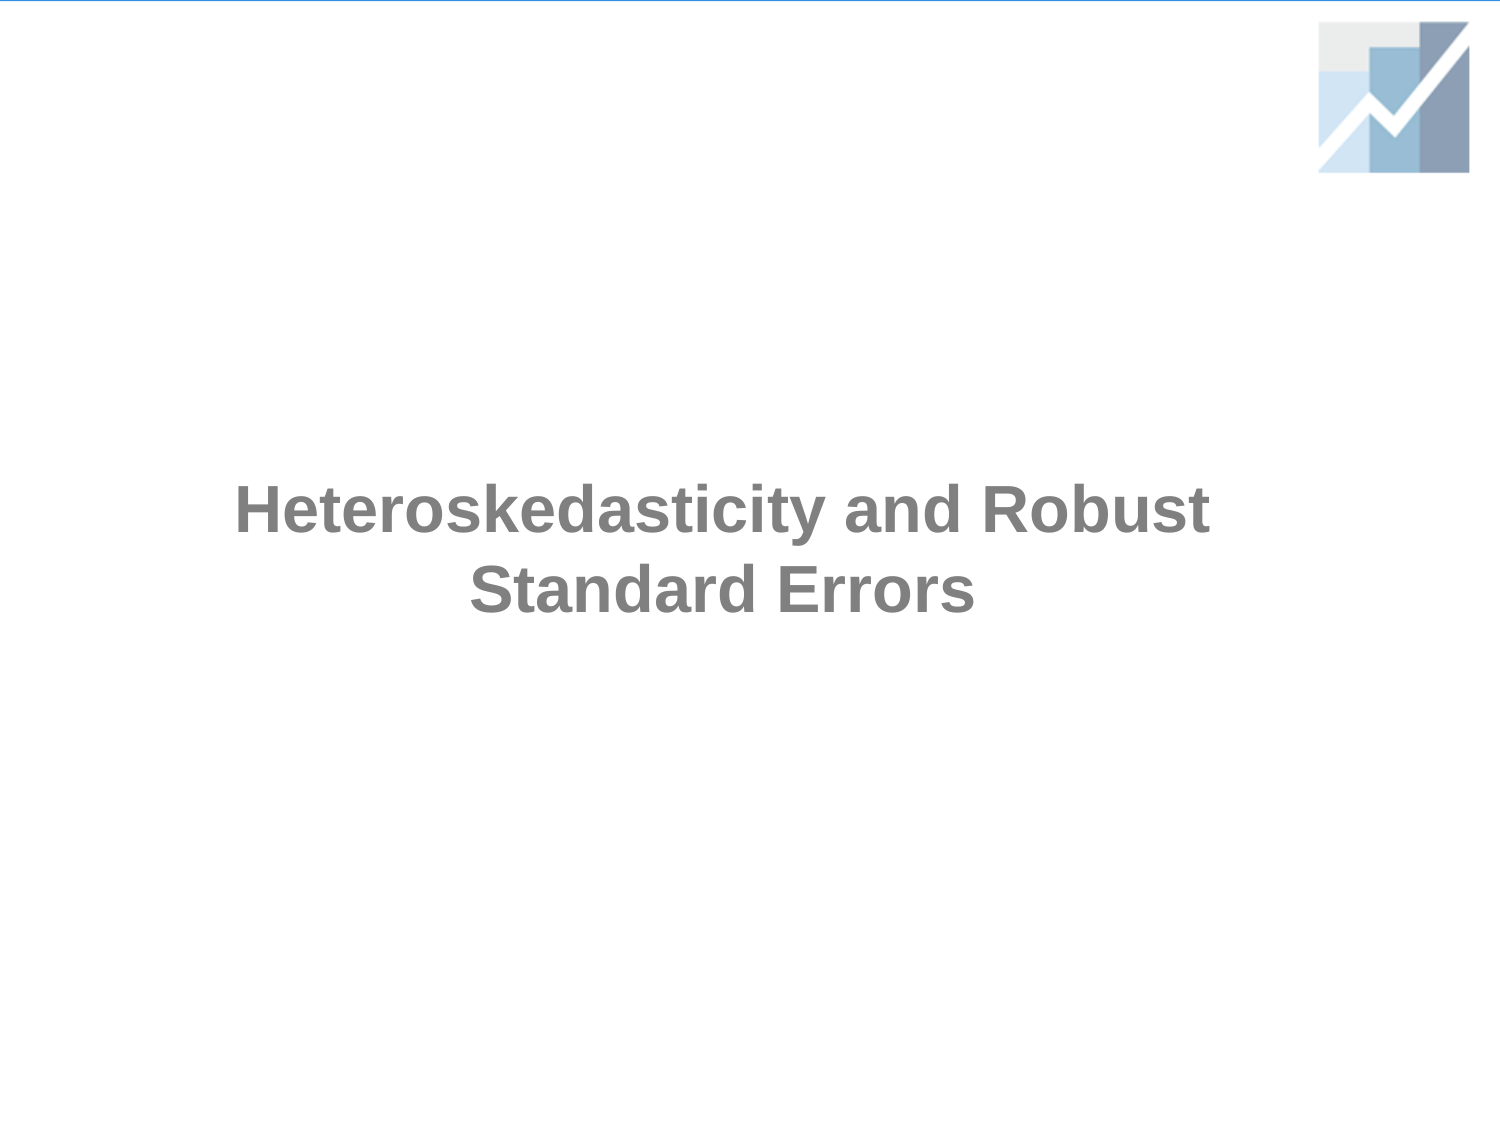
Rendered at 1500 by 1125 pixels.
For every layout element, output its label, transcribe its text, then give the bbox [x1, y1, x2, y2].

subtitle Heteroskedasticity and Robust Standard Errors [96, 458, 1351, 722]
picture [1300, 11, 1479, 181]
